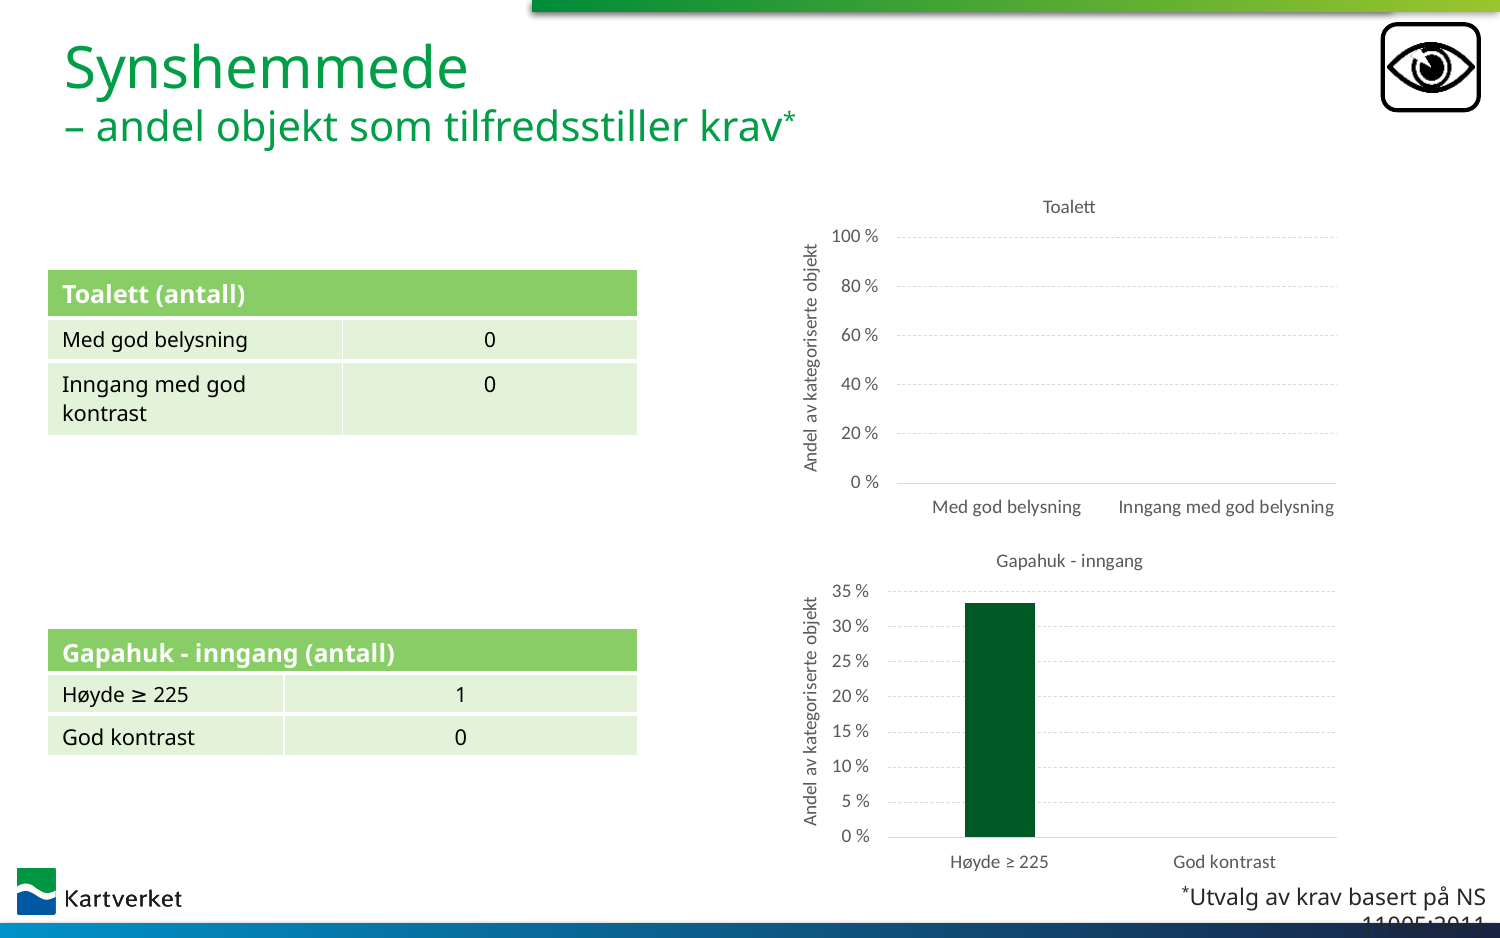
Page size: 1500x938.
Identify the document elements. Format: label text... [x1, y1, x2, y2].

table_header Toalett (antall) [48, 270, 637, 316]
text_box Synshemmede – andel objekt som tilfredsstiller krav* [49, 24, 1431, 158]
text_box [1382, 24, 1480, 111]
table_cell God kontrast [48, 716, 283, 755]
text_box *Utvalg av krav basert på NS 11005:2011 [1068, 873, 1500, 938]
table_cell Inngang med god kontrast [48, 363, 342, 435]
table_header Gapahuk - inngang (antall) [48, 629, 637, 671]
table_cell 0 [343, 363, 637, 435]
table_cell Med god belysning [48, 320, 342, 359]
table_cell 1 [285, 675, 637, 712]
table_cell 0 [343, 320, 637, 359]
table_cell 0 [285, 716, 637, 755]
picture [791, 187, 1347, 526]
picture [791, 541, 1348, 880]
table_cell Høyde ≥ 225 [48, 675, 283, 712]
